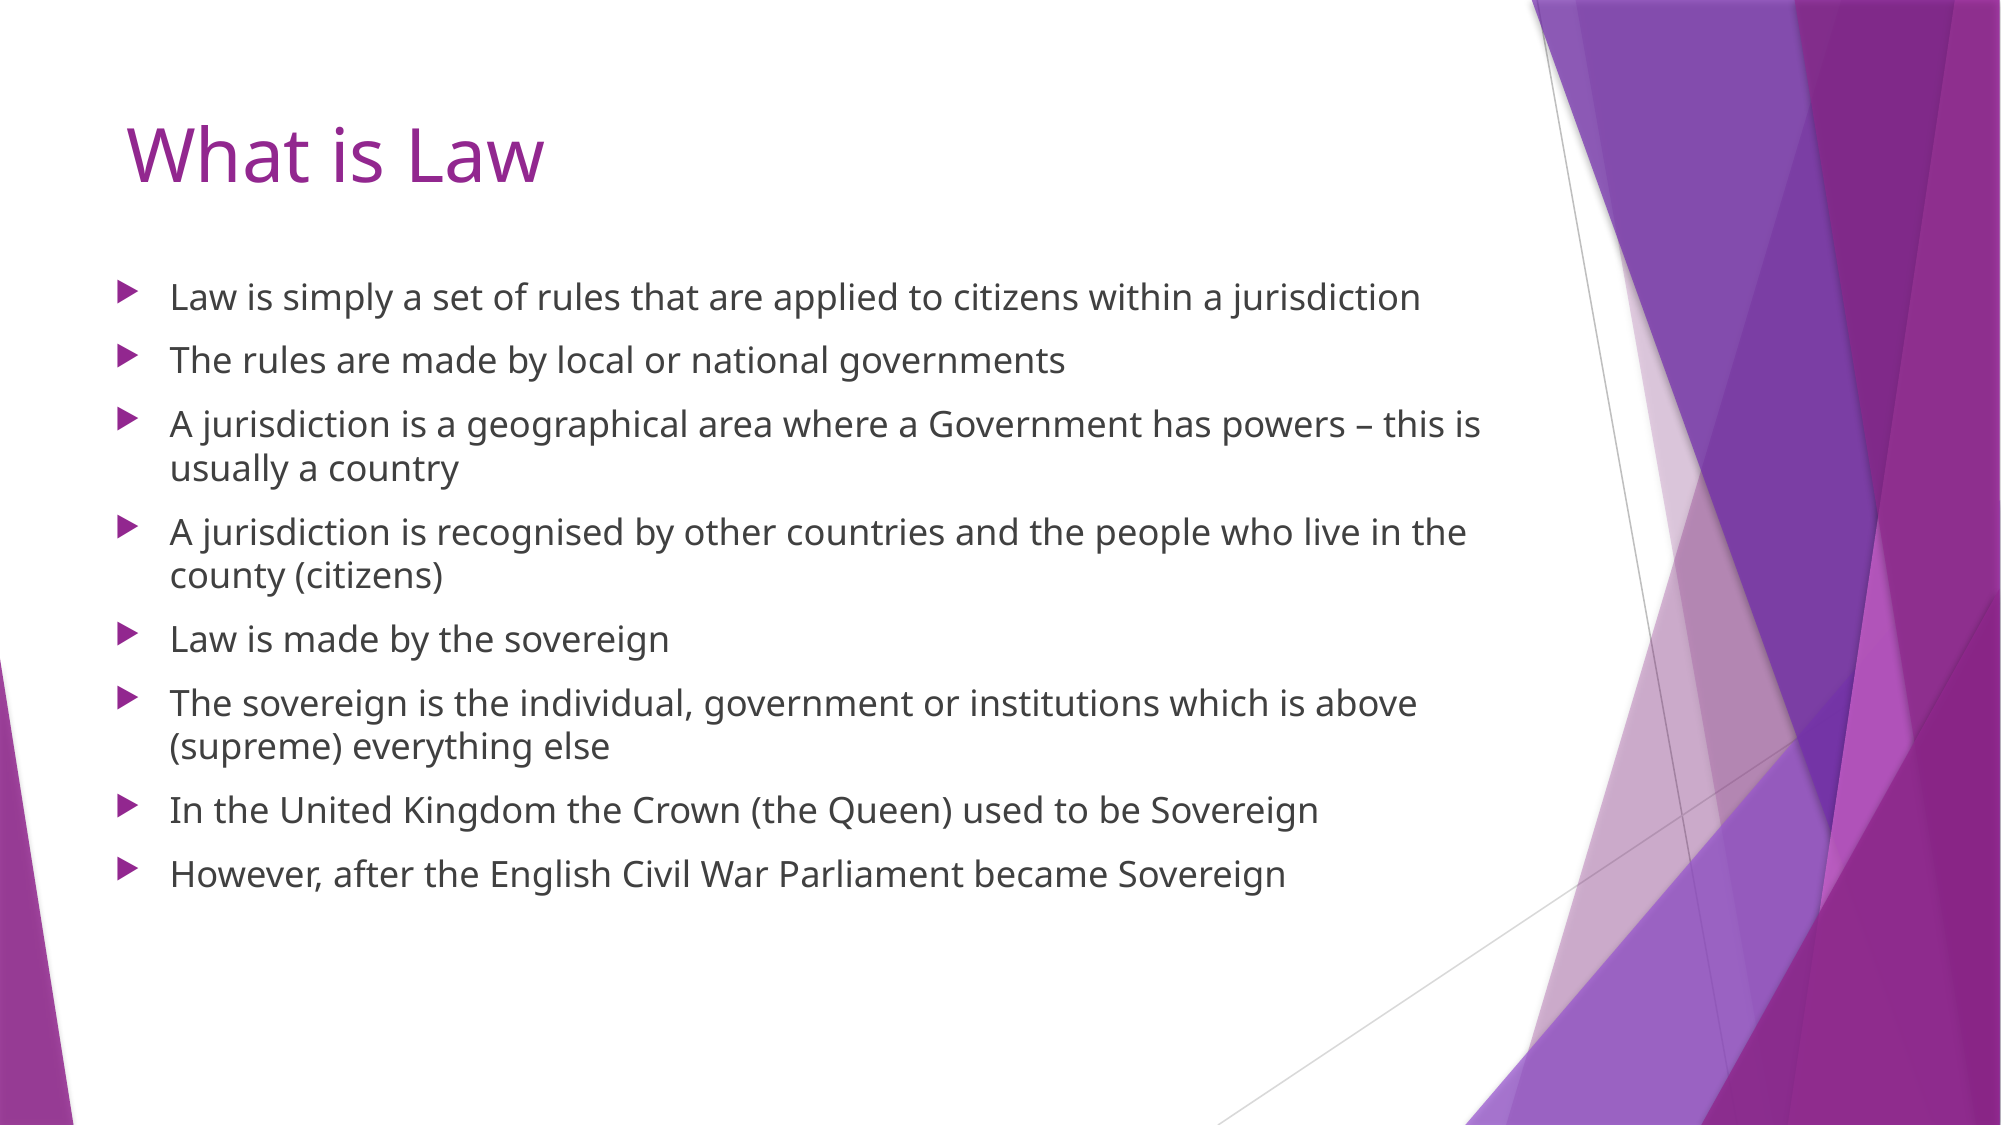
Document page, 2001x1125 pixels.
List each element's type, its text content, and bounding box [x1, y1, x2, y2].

title What is Law [111, 99, 1522, 317]
list Law is simply a set of rules that are applied to citizens within a jurisdiction The rules are made by local or national governments A jurisdiction is a geographical area where a Government has powers – this is usually a country A jurisdiction is recognised by other countries and the people who live in the county (citizens) Law is made by the sovereign The sovereign is the individual, government or institutions which is above (supreme) everything else In the United Kingdom the Crown (the Queen) used to be Sovereign However, after the English Civil War Parliament became Sovereign [100, 266, 1511, 903]
